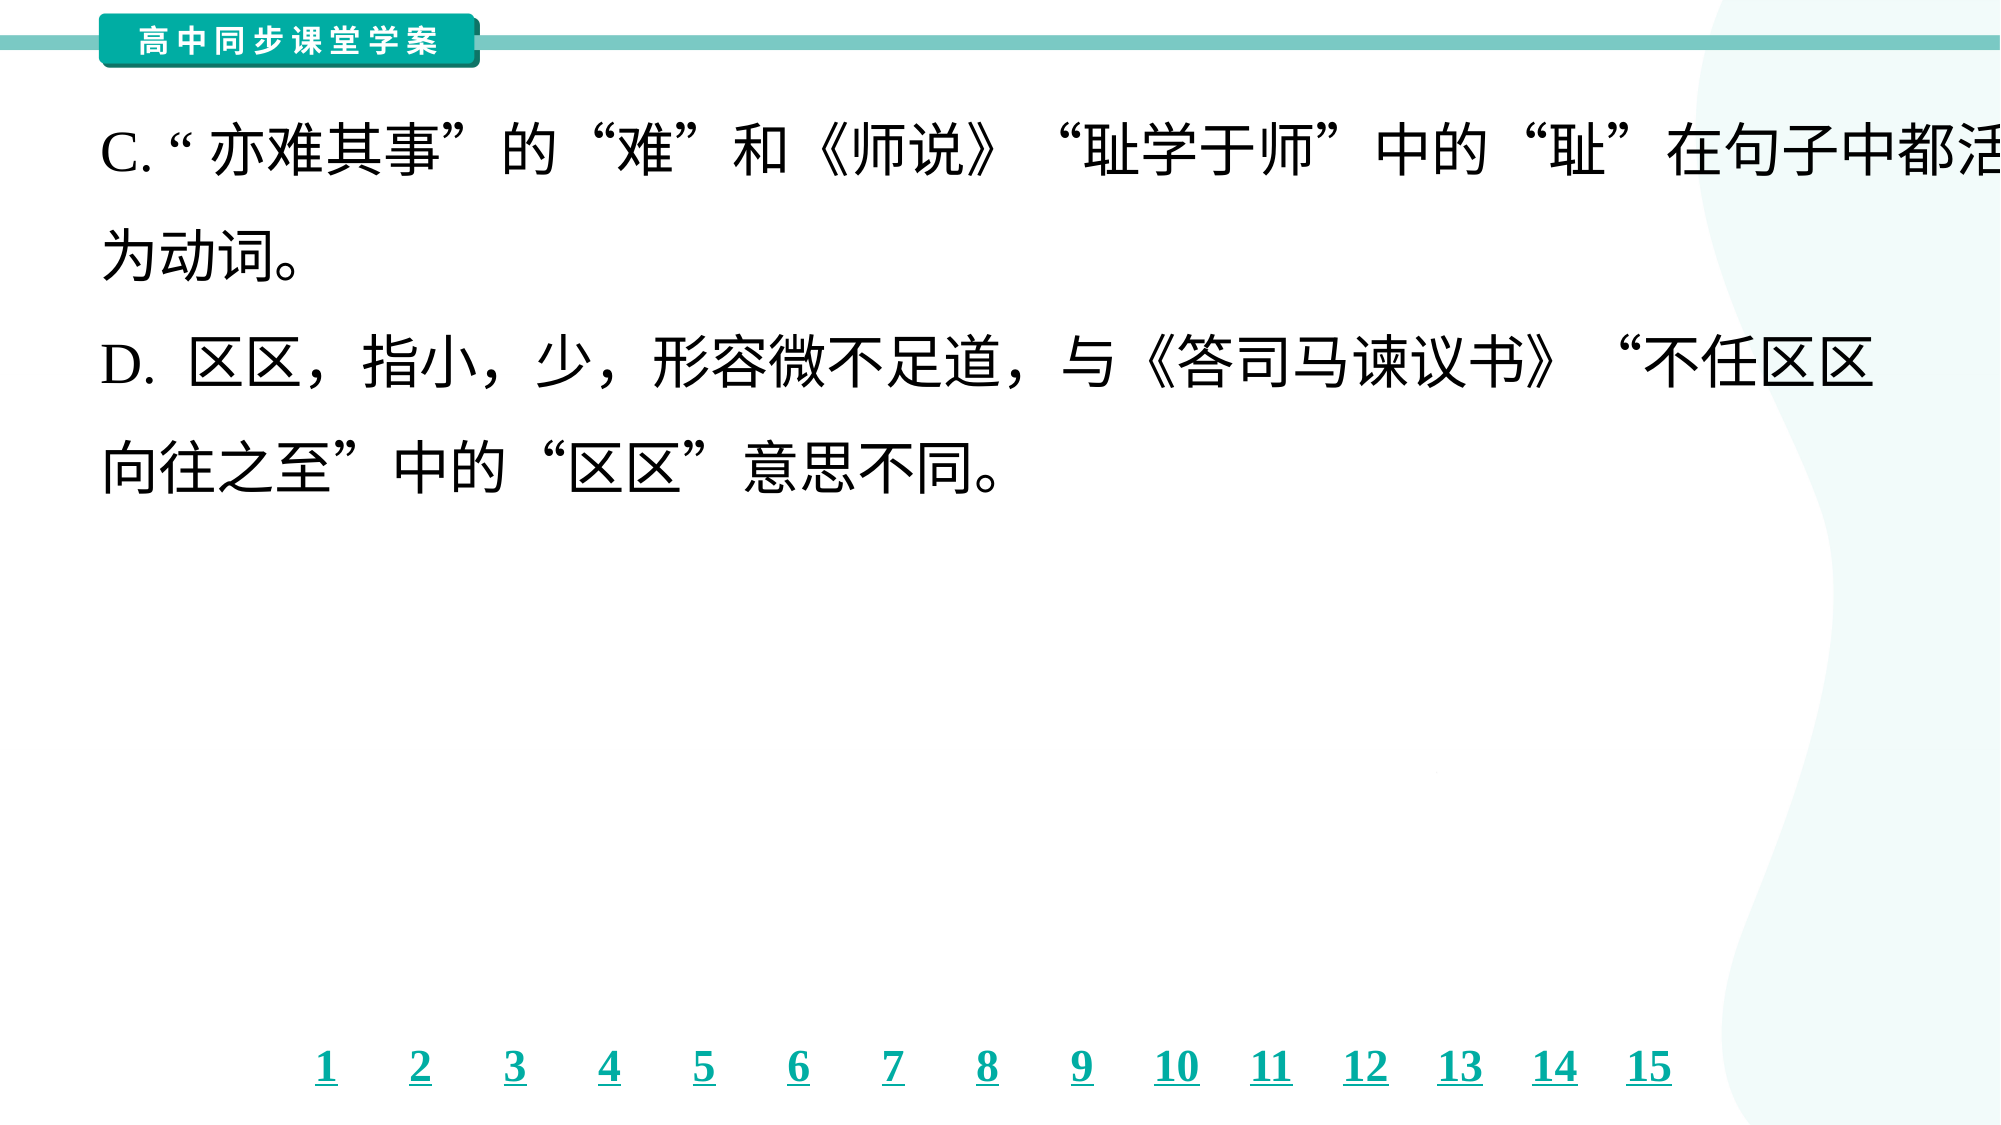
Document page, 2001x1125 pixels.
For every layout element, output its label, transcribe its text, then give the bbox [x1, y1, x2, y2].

picture [0, 0, 2000, 1125]
text_box C. “亦难其事”的“难”和《师说》“耻学于师”中的“耻”在句子中都活用 为动词。 D. 区区，指小，少，形容微不足道，与《答司马谏议书》“不任区区 向往之至”中的“区区”意思不同。 [100, 76, 1899, 502]
